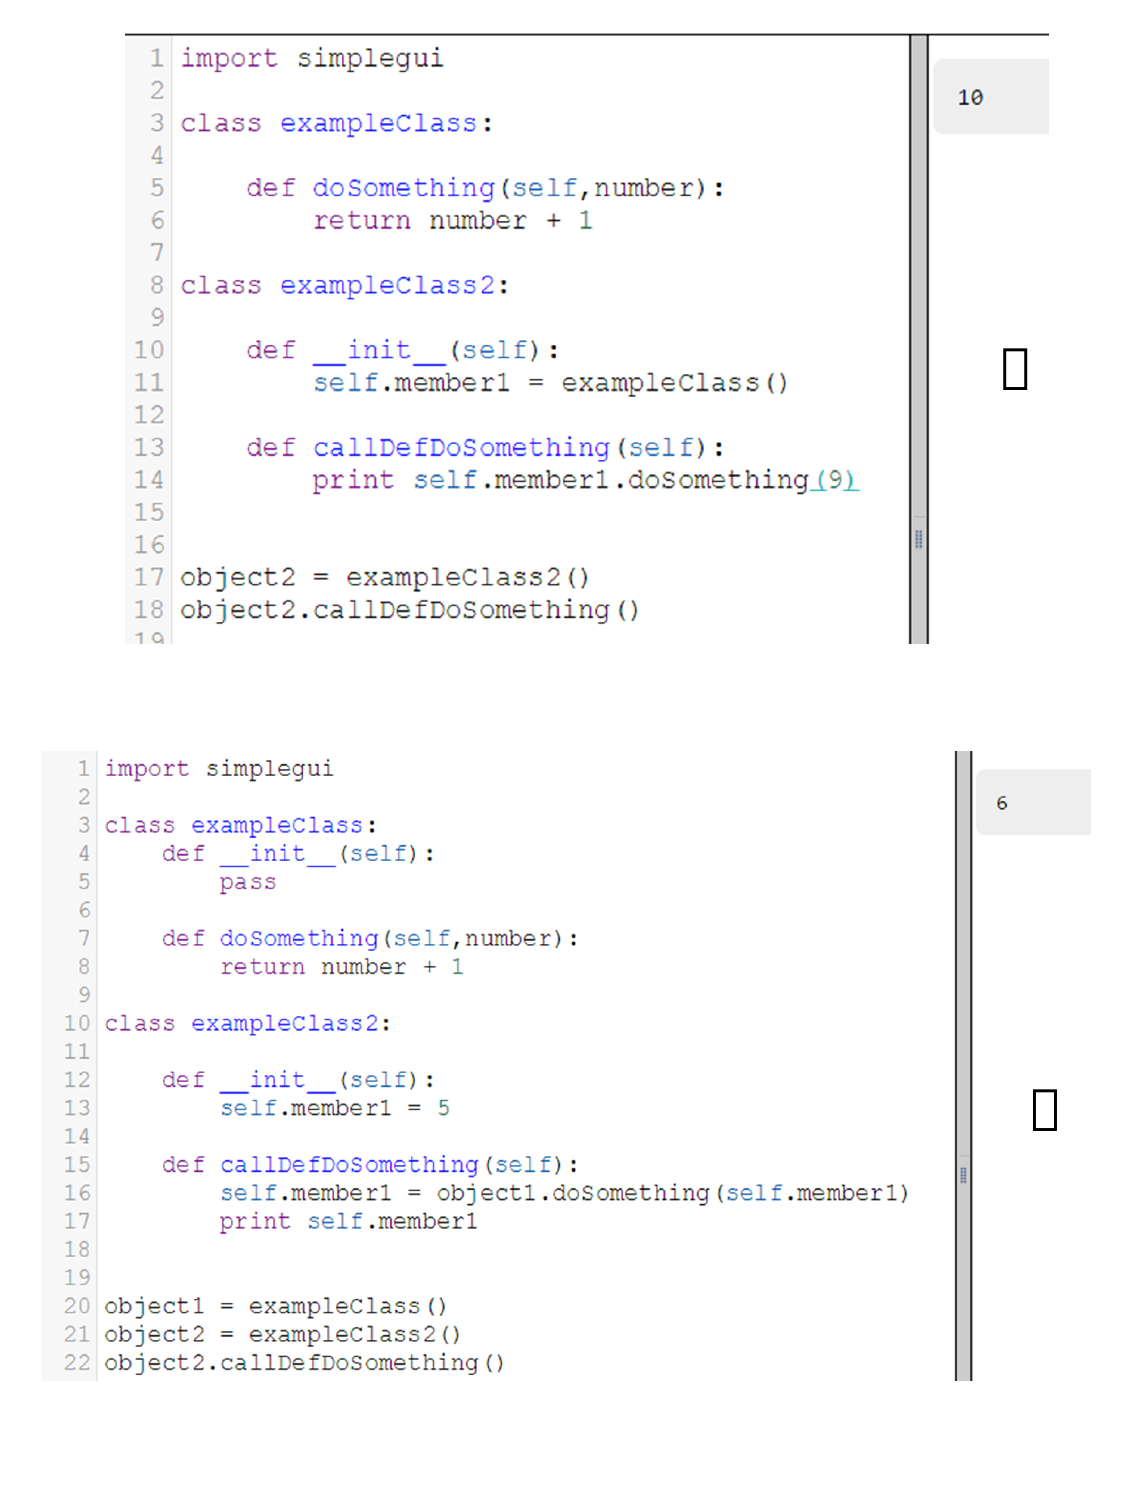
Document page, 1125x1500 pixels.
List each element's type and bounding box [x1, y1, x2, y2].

picture [125, 29, 1049, 644]
picture [42, 751, 1092, 1381]
